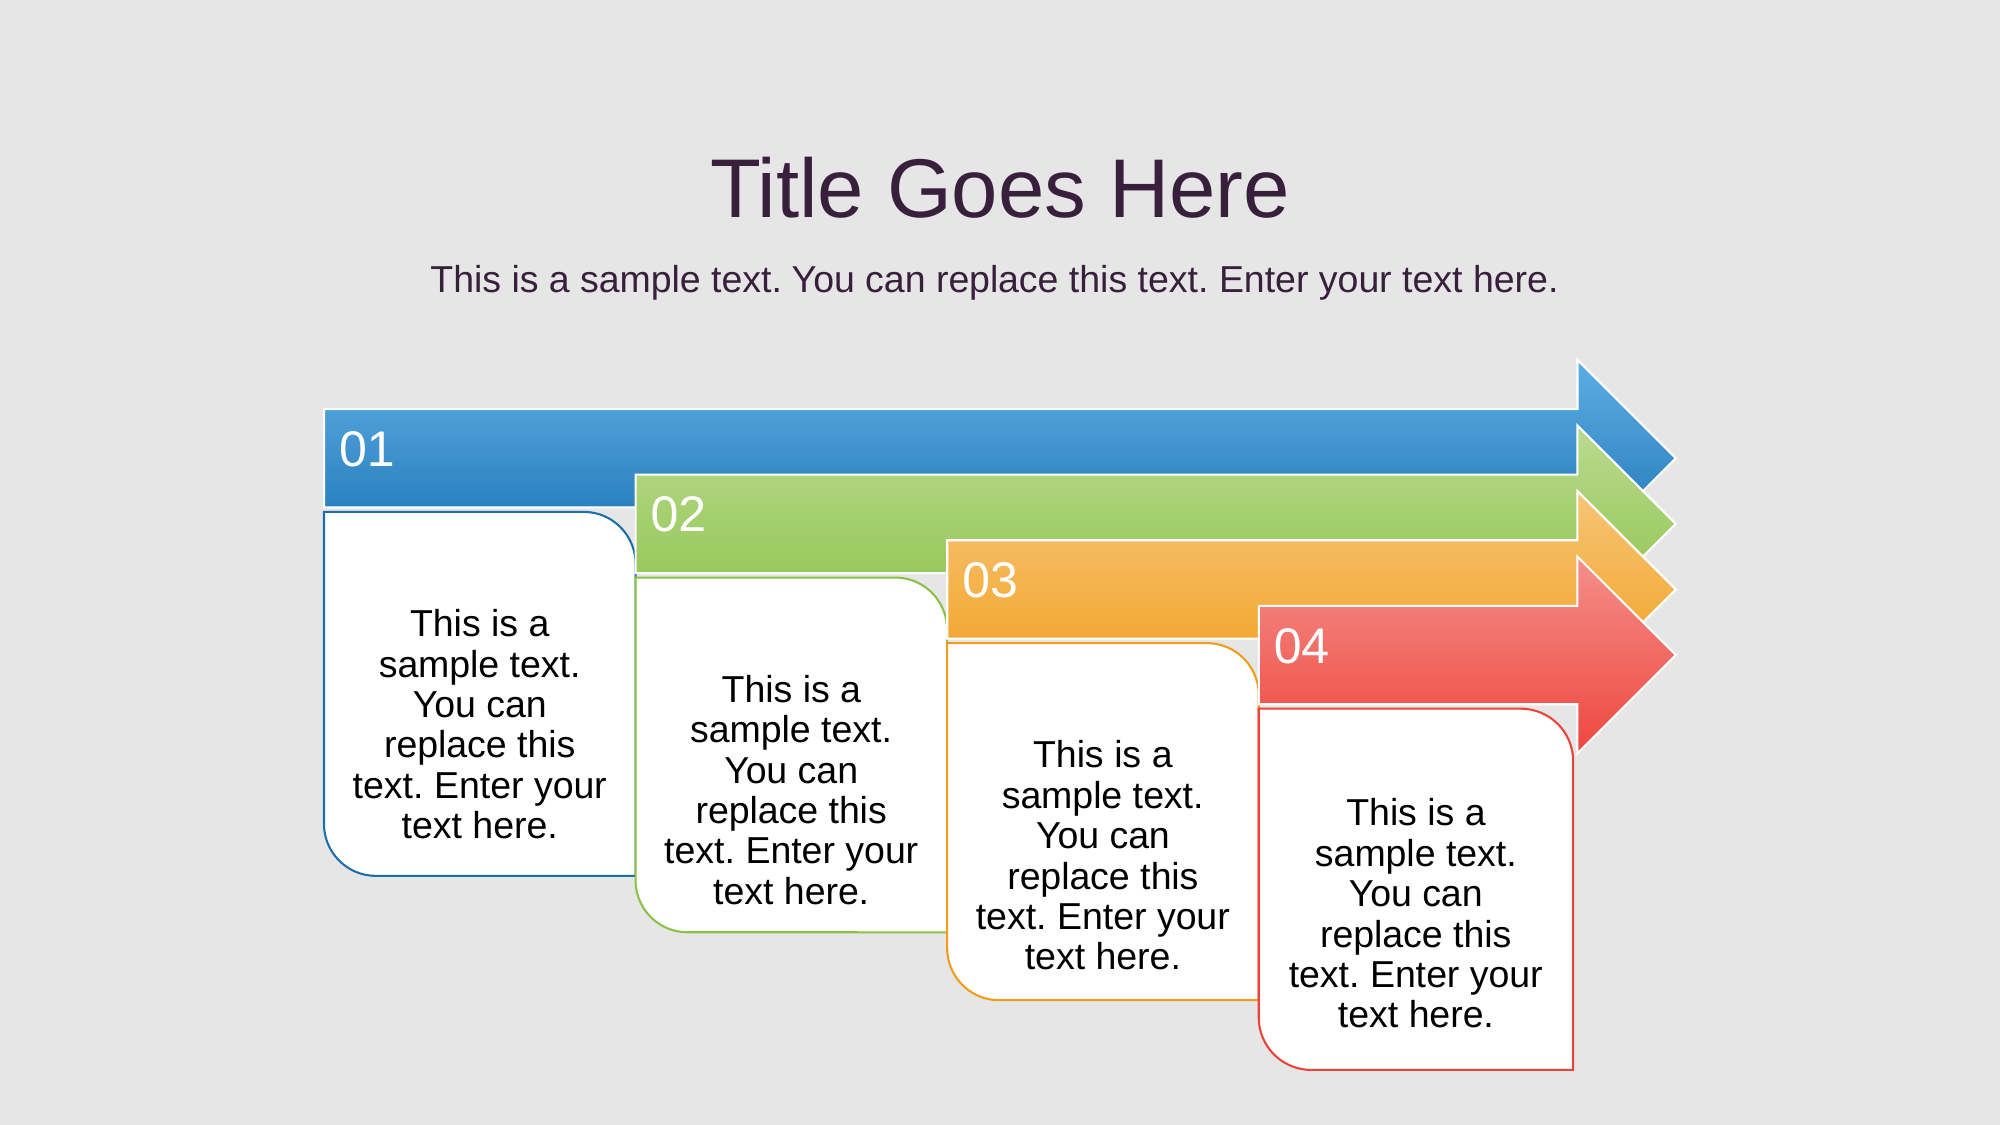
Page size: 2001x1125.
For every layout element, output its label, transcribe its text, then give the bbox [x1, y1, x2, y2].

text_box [187, 353, 1813, 1077]
text_box Title Goes Here This is a sample text. You can replace this text. Enter your text here. [122, 106, 1877, 328]
